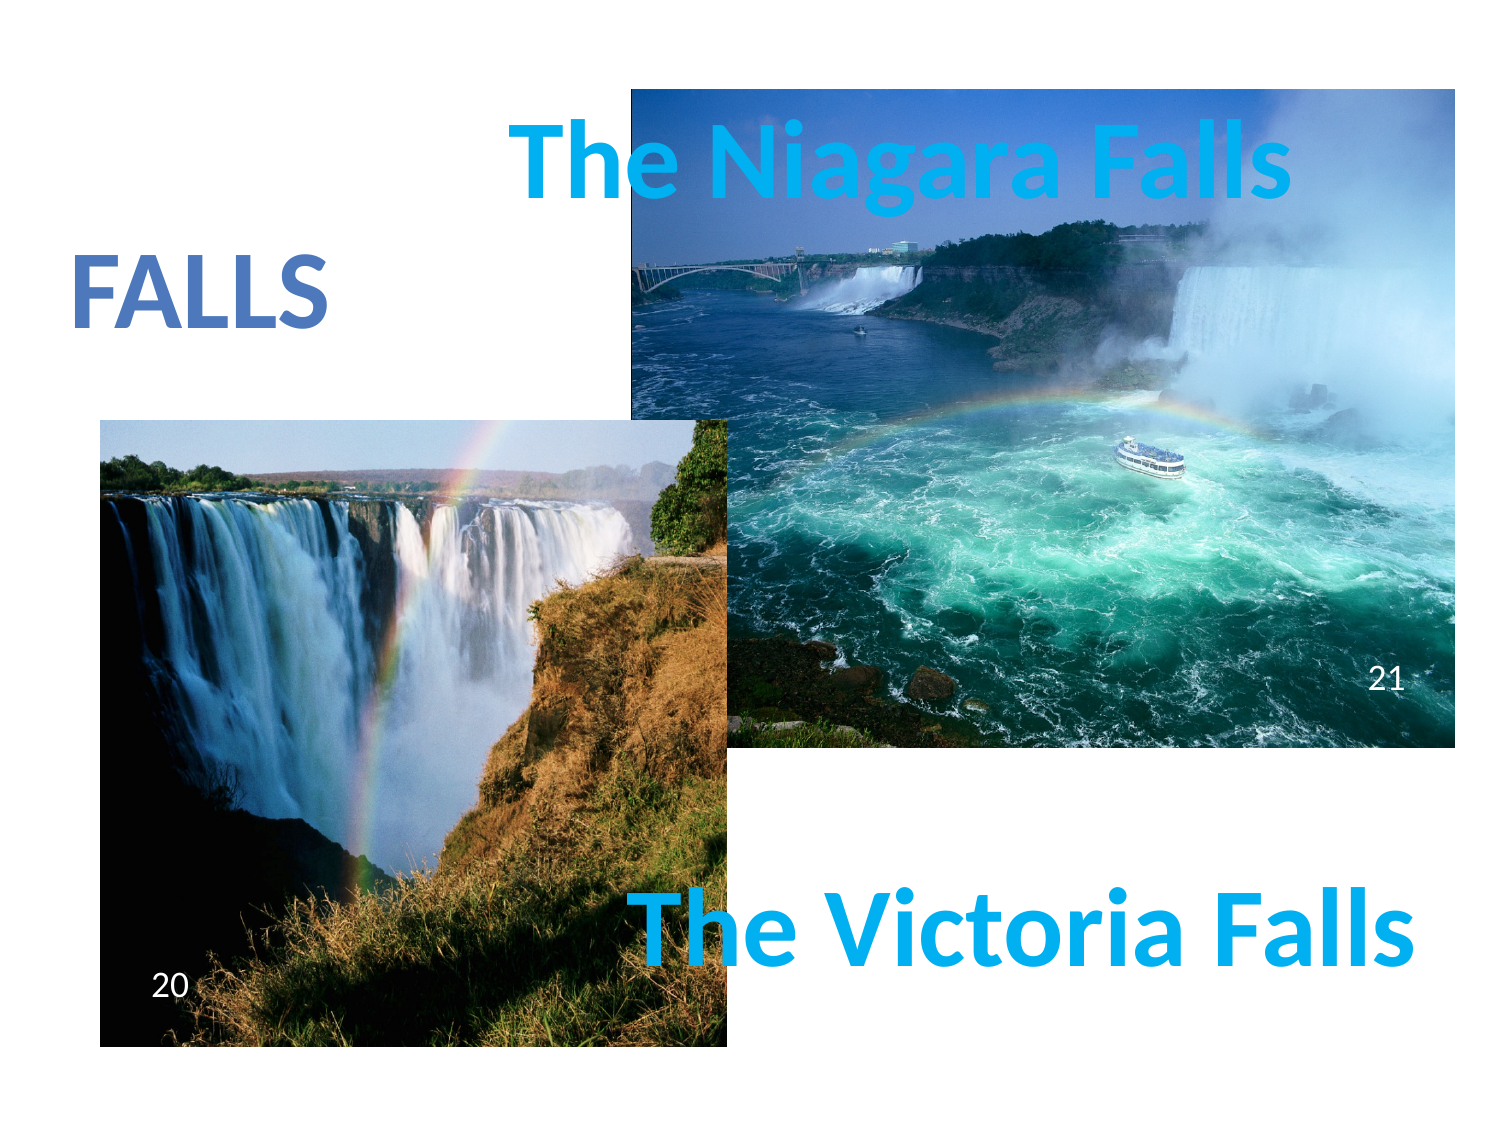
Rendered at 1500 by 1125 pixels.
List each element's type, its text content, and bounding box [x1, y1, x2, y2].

text_box The Victoria Falls [731, 845, 1434, 996]
text_box The Niagara Falls [493, 78, 1310, 229]
text_box Falls [54, 208, 347, 358]
picture [643, 154, 664, 164]
picture [100, 89, 1455, 1048]
